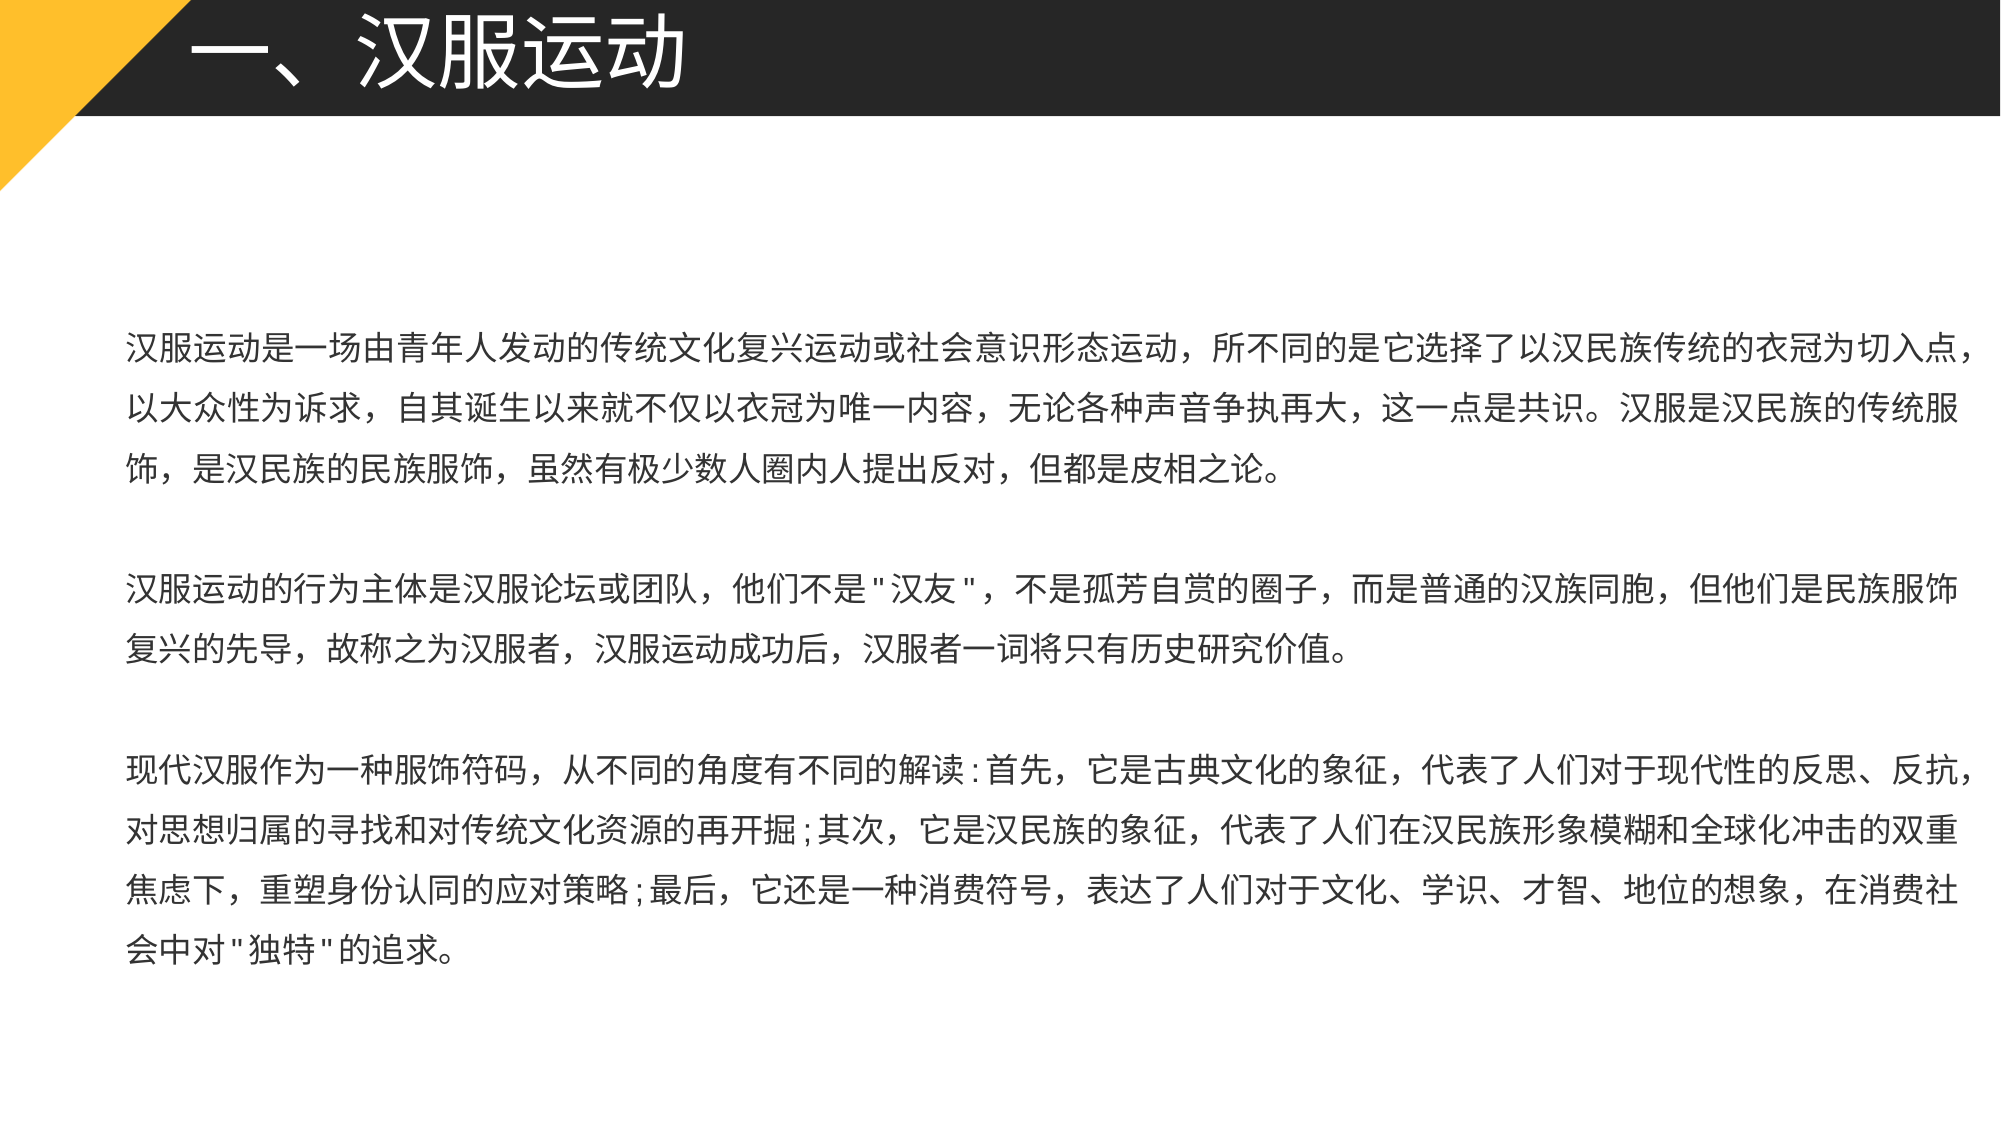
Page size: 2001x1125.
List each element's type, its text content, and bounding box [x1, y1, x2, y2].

title 一、汉服运动 [173, 0, 1899, 112]
list 汉服运动是一场由青年人发动的传统文化复兴运动或社会意识形态运动，所不同的是它选择了以汉民族传统的衣冠为切入点，以大众性为诉求，自其诞生以来就不仅以衣冠为唯一内容，无论各种声音争执再大，这一点是共识。汉服是汉民族的传统服饰，是汉民族的民族服饰，虽然有极少数人圈内人提出反对，但都是皮相之论。 汉服运动的行为主体是汉服论坛或团队，他们不是"汉友"，不是孤芳自赏的圈子，而是普通的汉族同胞，但他们是民族服饰复兴的先导，故称之为汉服者，汉服运动成功后，汉服者一词将只有历史研究价值。 现代汉服作为一种服饰符码，从不同的角度有不同的解读:首先，它是古典文化的象征，代表了人们对于现代性的反思、反抗，对思想归属的寻找和对传统文化资源的再开掘;其次，它是汉民族的象征，代表了人们在汉民族形象模糊和全球化冲击的双重焦虑下，重塑身份认同的应对策略;最后，它还是一种消费符号，表达了人们对于文化、学识、才智、地位的想象，在消费社会中对"独特"的追求。 [125, 307, 1959, 972]
picture [0, 0, 2001, 1125]
